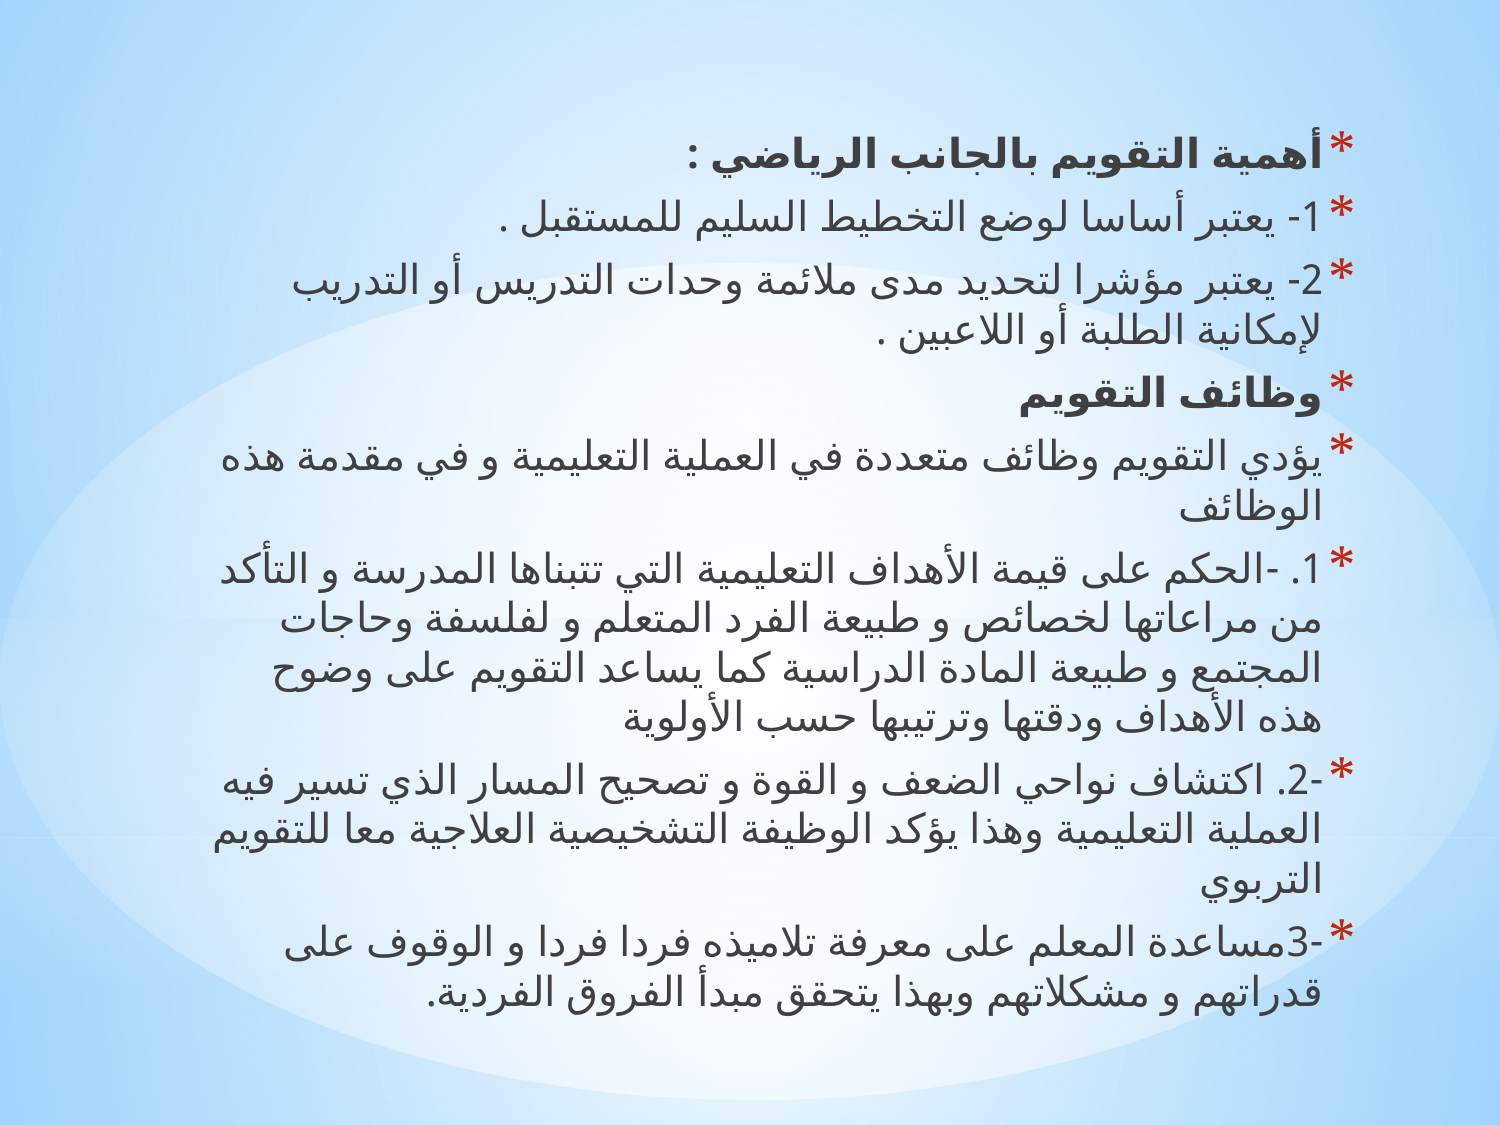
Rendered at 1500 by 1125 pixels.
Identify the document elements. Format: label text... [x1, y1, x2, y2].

list أهمية التقويم بالجانب الرياضي : 1- يعتبر أساسا لوضع التخطيط السليم للمستقبل . 2- يعتبر مؤشرا لتحديد مدى ملائمة وحدات التدريس أو التدريب لإمكانية الطلبة أو اللاعبين . وظائف التقويم يؤدي التقويم وظائف متعددة في العملية التعليمية و في مقدمة هذه الوظائف 1. -الحكم على قيمة الأهداف التعليمية التي تتبناها المدرسة و التأكد من مراعاتها لخصائص و طبيعة الفرد المتعلم و لفلسفة وحاجات المجتمع و طبيعة المادة الدراسية كما يساعد التقويم على وضوح هذه الأهداف ودقتها وترتيبها حسب الأولوية -2. اكتشاف نواحي الضعف و القوة و تصحيح المسار الذي تسير فيه العملية التعليمية وهذا يؤكد الوظيفة التشخيصية العلاجية معا للتقويم التربوي -3مساعدة المعلم على معرفة تلاميذه فردا فردا و الوقوف على قدراتهم و مشكلاتهم وبهذا يتحقق مبدأ الفروق الفردية. [187, 120, 1375, 1025]
